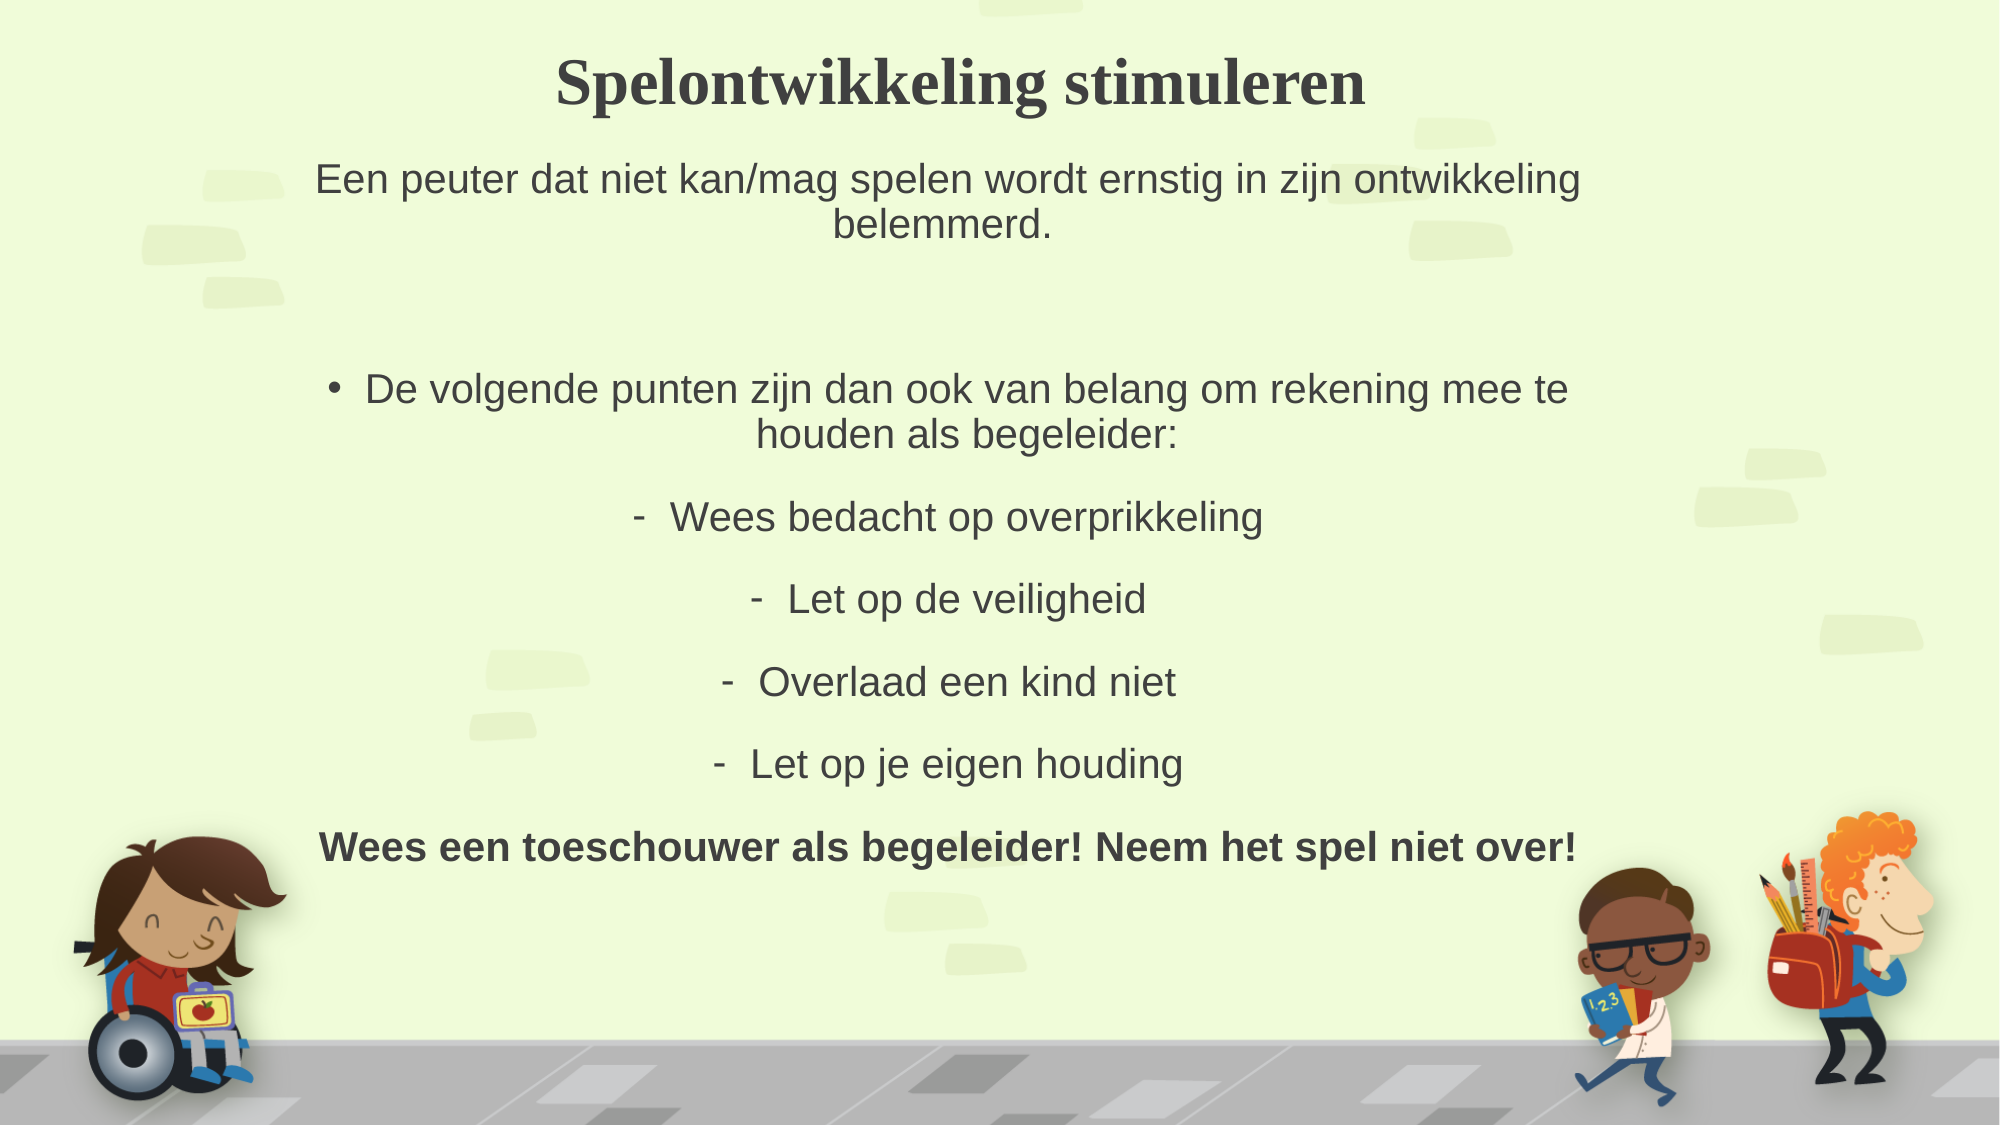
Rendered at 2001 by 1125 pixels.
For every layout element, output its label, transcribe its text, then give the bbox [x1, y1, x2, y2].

list Een peuter dat niet kan/mag spelen wordt ernstig in zijn ontwikkeling belemmerd. De volgende punten zijn dan ook van belang om rekening mee te houden als begeleider: Wees bedacht op overprikkeling Let op de veiligheid Overlaad een kind niet Let op je eigen houding Wees een toeschouwer als begeleider! Neem het spel niet over! [289, 150, 1608, 896]
title Spelontwikkeling stimuleren [255, 30, 1668, 127]
picture [0, 0, 2000, 1125]
